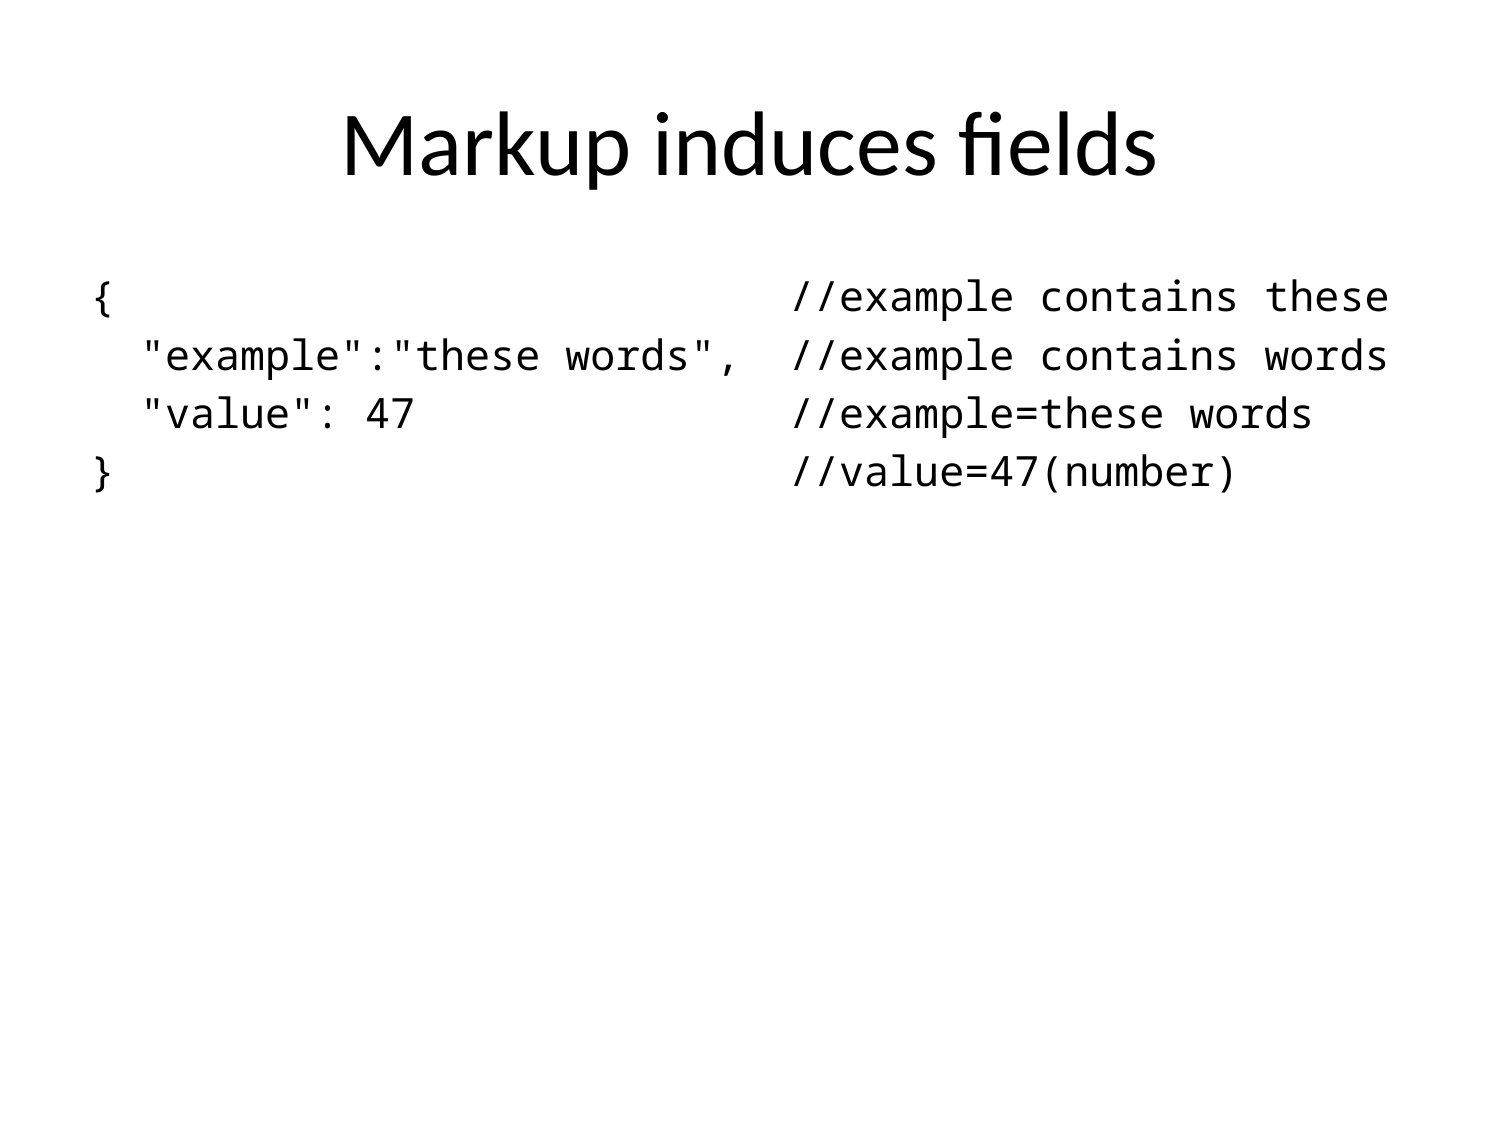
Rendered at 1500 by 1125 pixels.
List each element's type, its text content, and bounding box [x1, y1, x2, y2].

title Markup induces fields [75, 45, 1425, 233]
list { "example":"these words", "value": 47 } [75, 262, 763, 1005]
list //example contains these //example contains words //example=these words //value=47(number) [774, 262, 1437, 1005]
